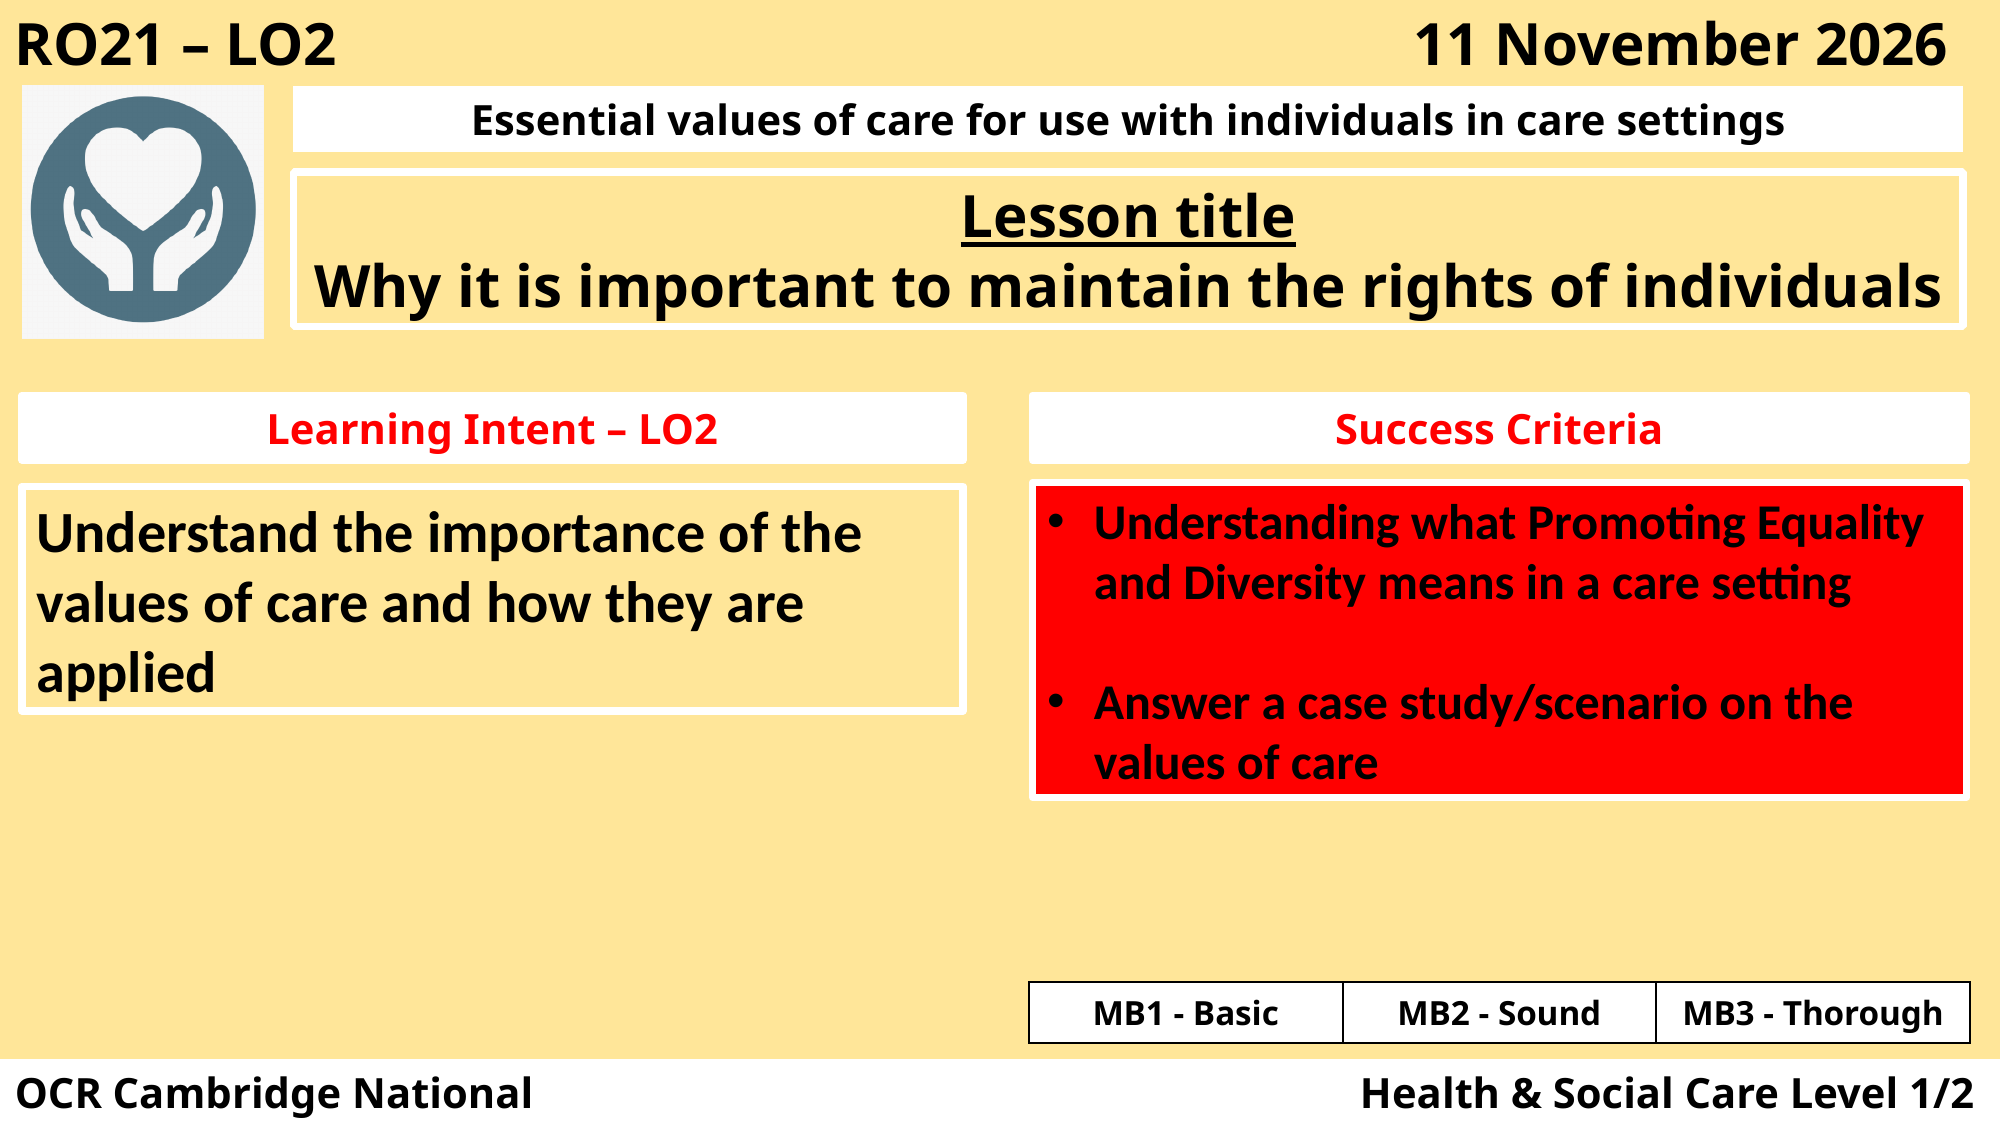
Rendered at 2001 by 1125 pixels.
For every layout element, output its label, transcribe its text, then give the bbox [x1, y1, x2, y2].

table_header MB2 - Sound [1344, 983, 1655, 1042]
table_header MB3 - Thorough [1657, 983, 1969, 1042]
table_header MB1 - Basic [1030, 983, 1342, 1042]
picture [22, 85, 264, 339]
text_box Success Criteria [1032, 395, 1967, 461]
text_box Understanding what Promoting Equality and Diversity means in a care setting Answer a case study/scenario on the values of care [1032, 482, 1967, 798]
text_box Essential values of care for use with individuals in care settings [293, 86, 1963, 152]
text_box Health & Social Care Level 1/2 [873, 1059, 2000, 1125]
text_box 25 September 2020 [1205, 0, 1964, 94]
text_box Lesson title Why it is important to maintain the rights of individuals [293, 171, 1963, 327]
text_box RO21 – LO2 [0, 0, 398, 85]
text_box OCR Cambridge National [0, 1059, 873, 1125]
text_box Learning Intent – LO2 [21, 395, 964, 461]
text_box Understand the importance of the values of care and how they are applied [21, 486, 964, 711]
